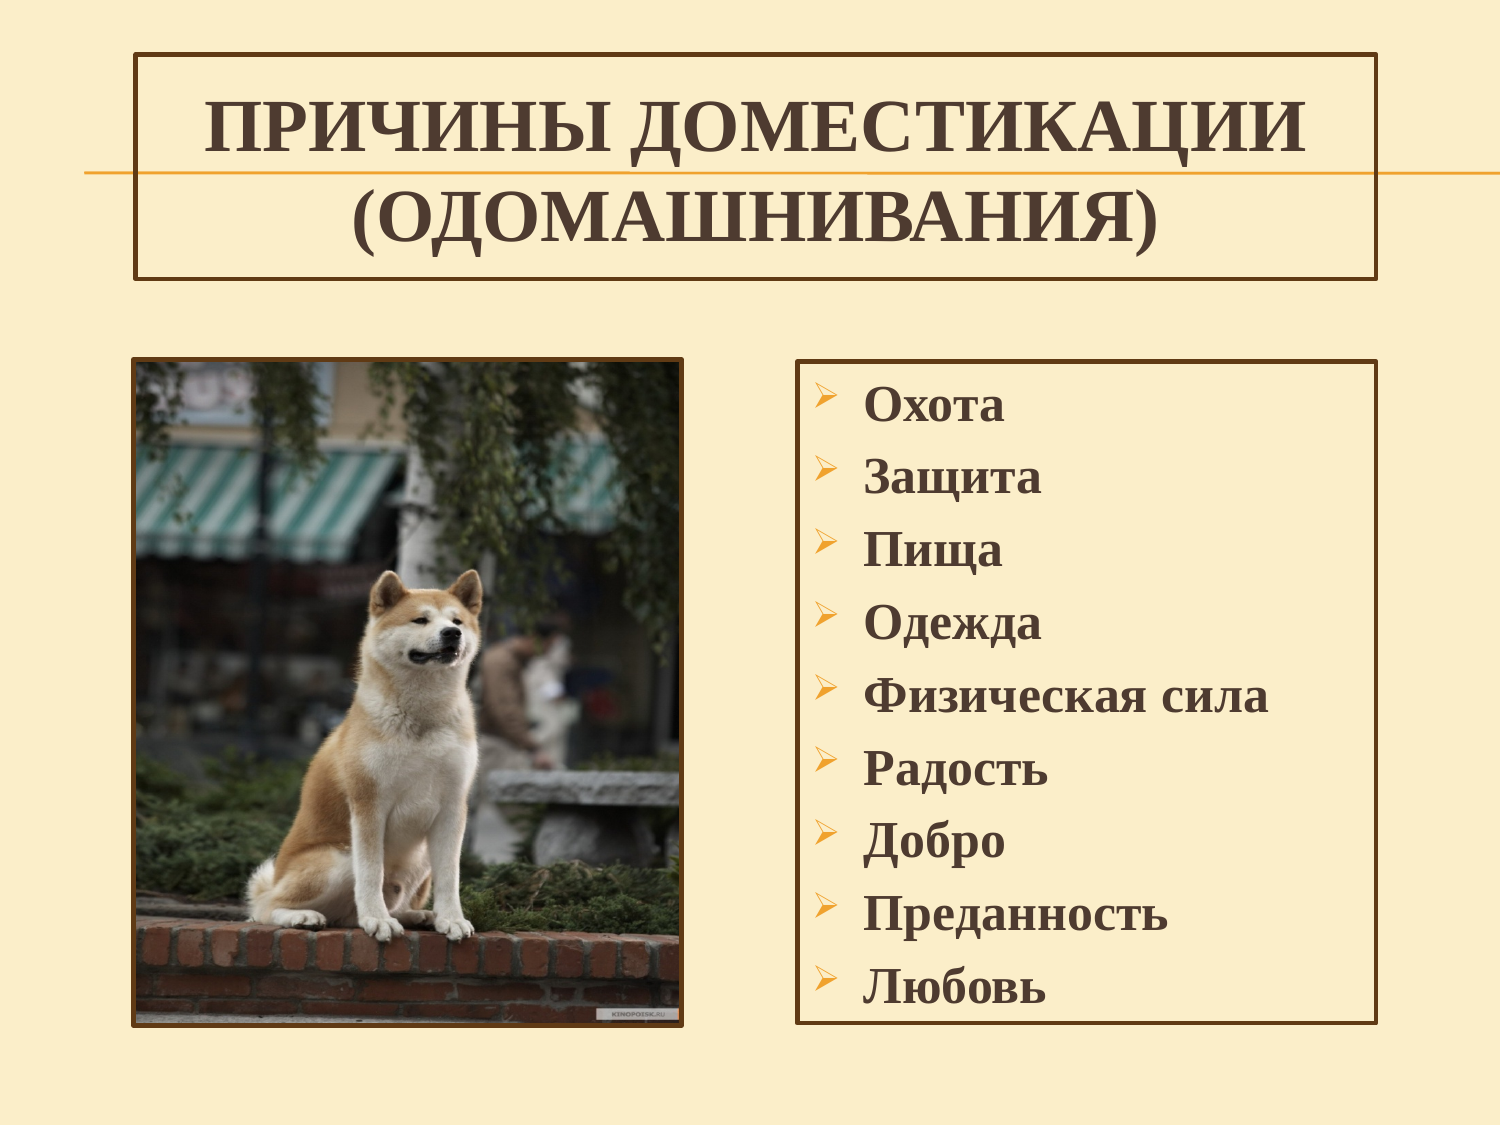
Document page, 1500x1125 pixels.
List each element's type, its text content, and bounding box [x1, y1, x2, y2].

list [135, 361, 680, 1024]
title Причины доместикации (одомашнивания) [135, 54, 1376, 279]
list Охота Защита Пища Одежда Физическая сила Радость Добро Преданность Любовь [797, 361, 1376, 1024]
